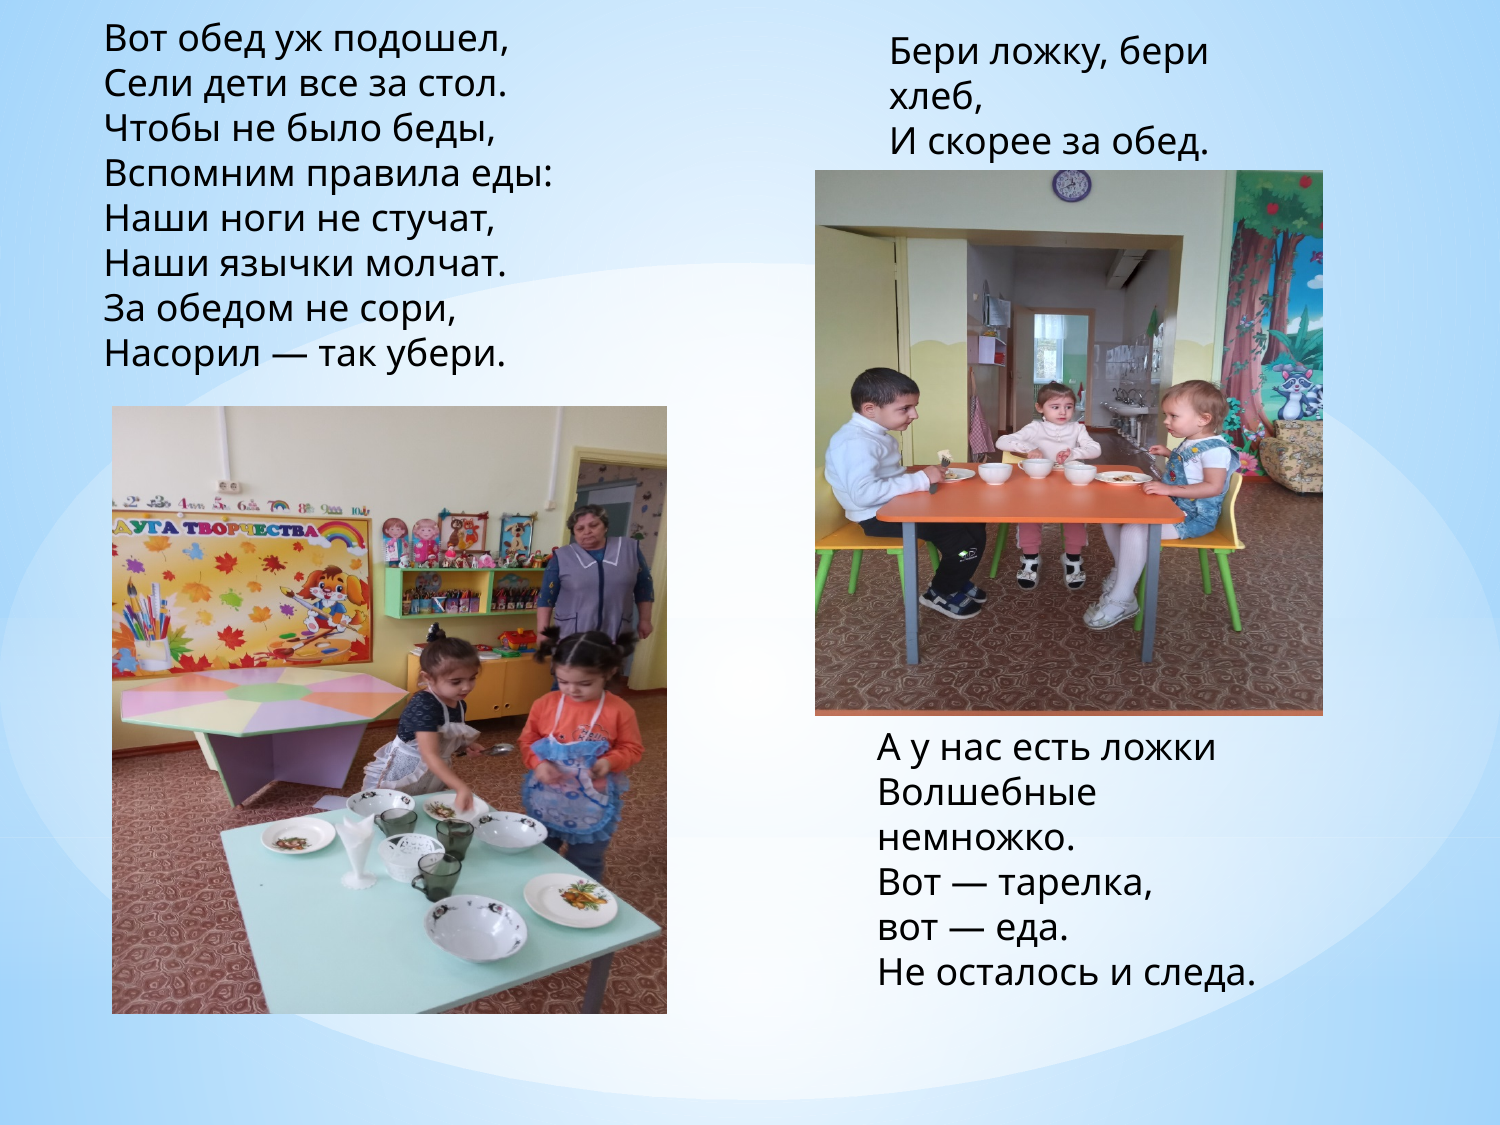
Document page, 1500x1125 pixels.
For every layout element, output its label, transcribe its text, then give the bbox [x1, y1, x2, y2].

picture [814, 170, 1324, 717]
text_box А у нас есть ложки Волшебные немножко. Вот — тарелка, вот — еда. Не осталось и следа. [862, 726, 1276, 1001]
text_box Вот обед уж подошел, Сели дети все за стол. Чтобы не было беды, Вспомним правила еды: Наши ноги не стучат, Наши язычки молчат. За обедом не сори, Насорил — так убери. [88, 6, 590, 381]
picture [111, 406, 668, 1014]
text_box Бери ложку, бери хлеб, И скорее за обед. [874, 19, 1264, 168]
